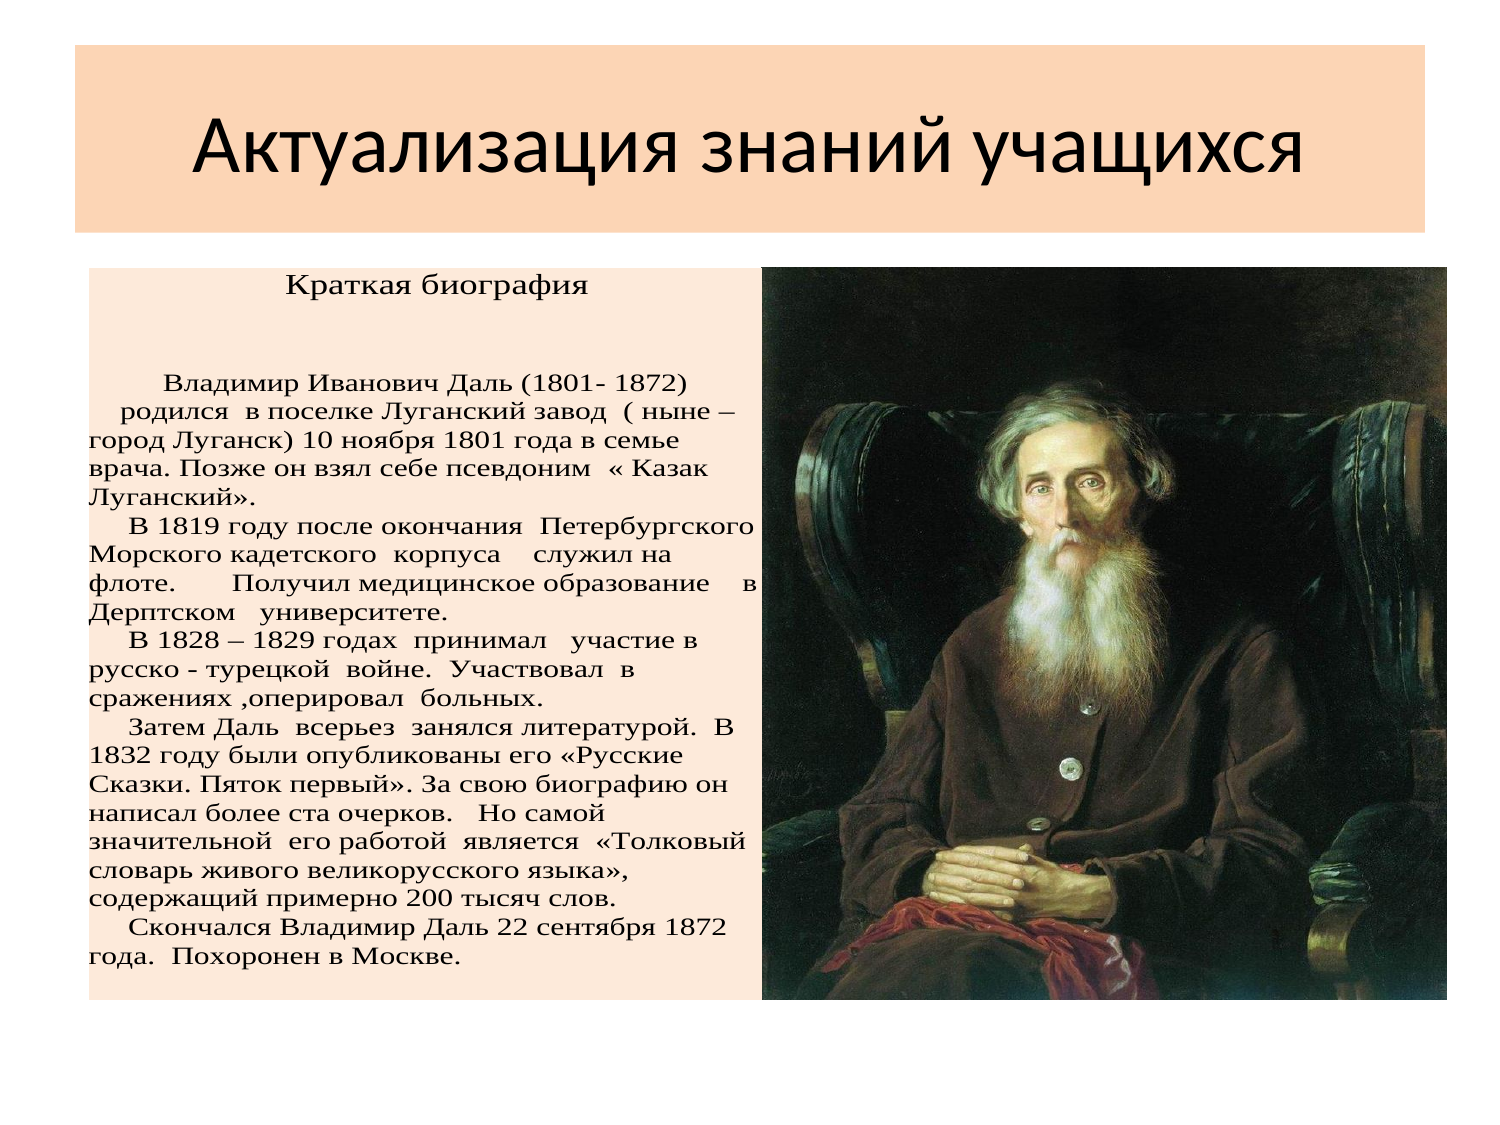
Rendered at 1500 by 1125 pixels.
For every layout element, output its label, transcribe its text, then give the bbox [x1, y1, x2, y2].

title Актуализация знаний учащихся [75, 45, 1425, 233]
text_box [88, 267, 763, 1000]
picture [761, 266, 1448, 1000]
